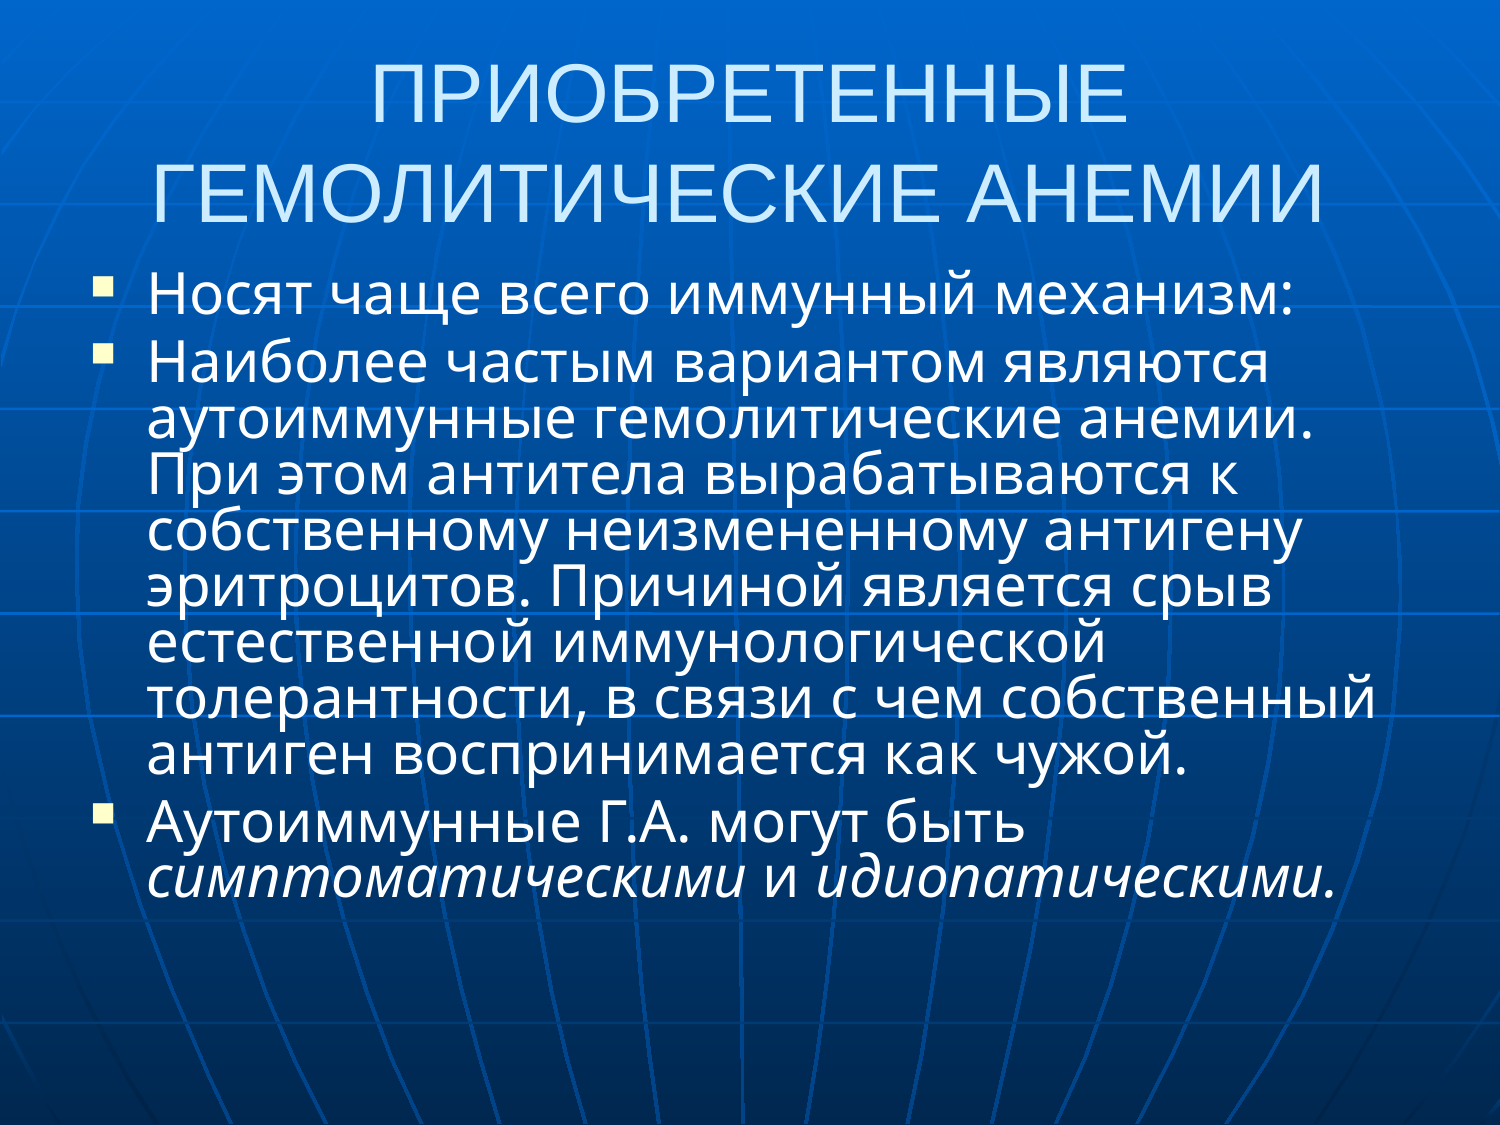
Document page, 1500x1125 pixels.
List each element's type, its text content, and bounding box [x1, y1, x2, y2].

title ПРИОБРЕТЕННЫЕ ГЕМОЛИТИЧЕСКИЕ АНЕМИИ [74, 45, 1426, 233]
list Носят чаще всего иммунный механизм: Наиболее частым вариантом являются аутоиммунные гемолитические анемии. При этом антитела вырабатываются к собственному неизмененному антигену эритроцитов. Причиной является срыв естественной иммунологической толерантности, в связи с чем собственный антиген воспринимается как чужой. Аутоиммунные Г.А. могут быть симптоматическими и идиопатическими. [74, 262, 1426, 1006]
